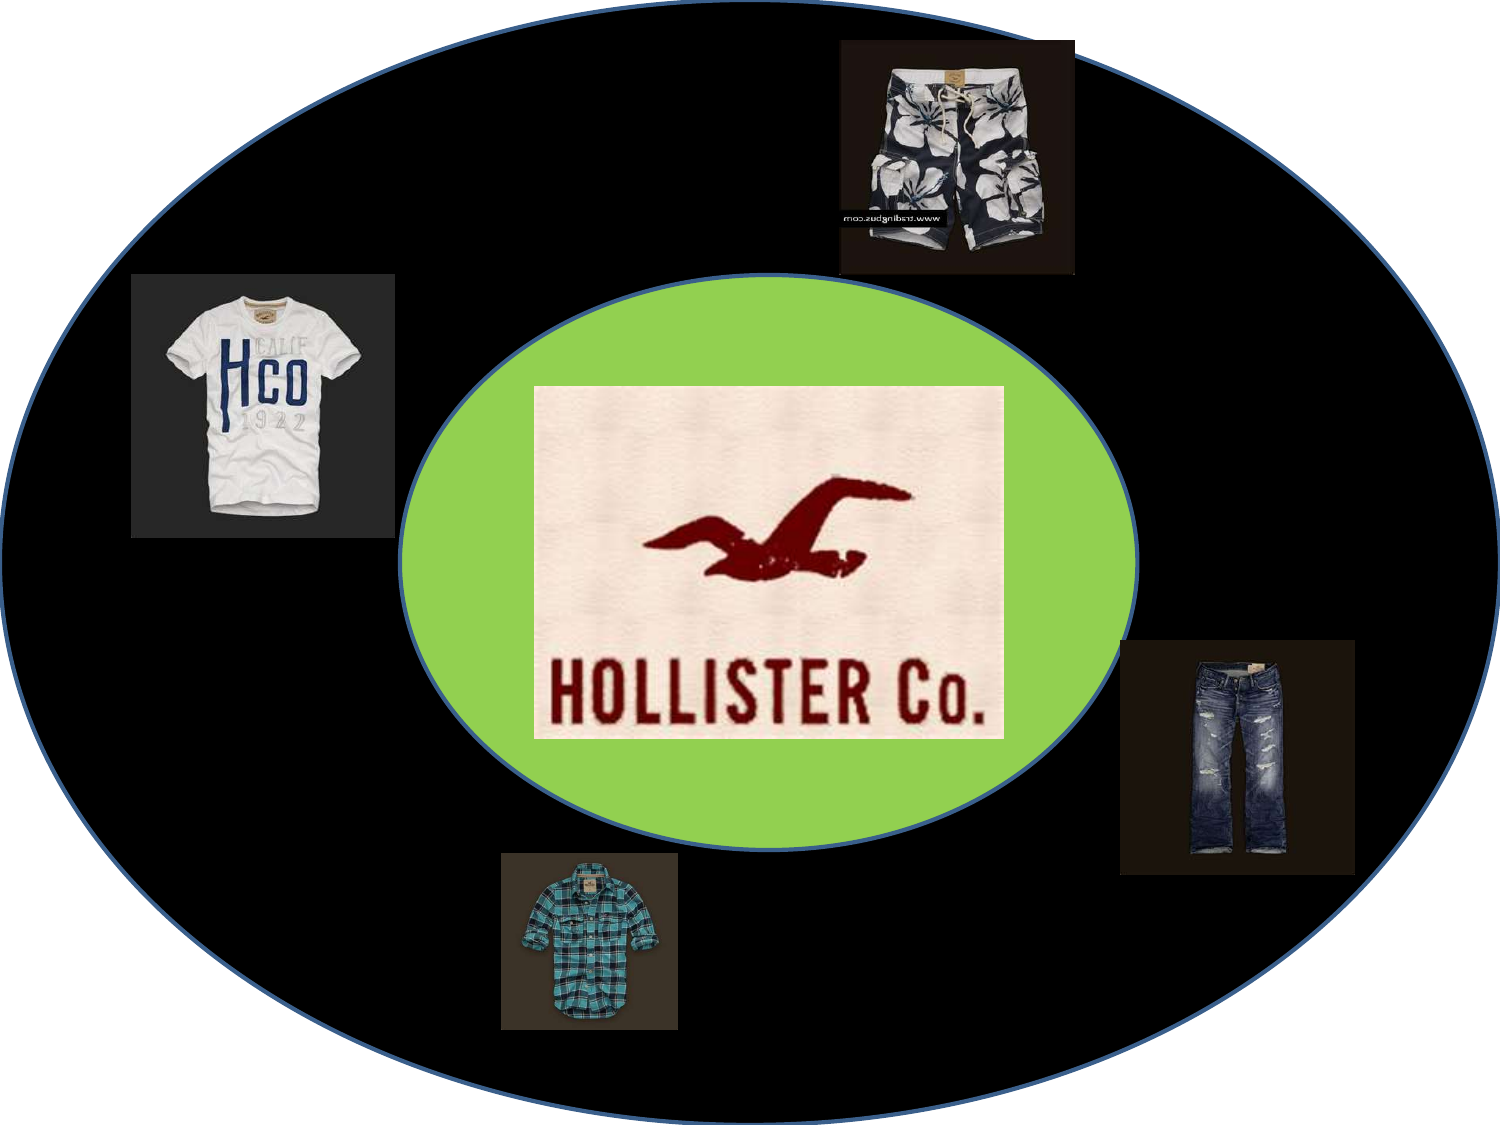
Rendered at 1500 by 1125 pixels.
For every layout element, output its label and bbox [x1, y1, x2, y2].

picture [501, 853, 678, 1030]
text_box [397, 272, 1140, 853]
picture [839, 40, 1075, 276]
picture [534, 386, 1004, 739]
picture [131, 274, 395, 538]
text_box [0, 0, 1500, 1125]
picture [1120, 640, 1355, 876]
